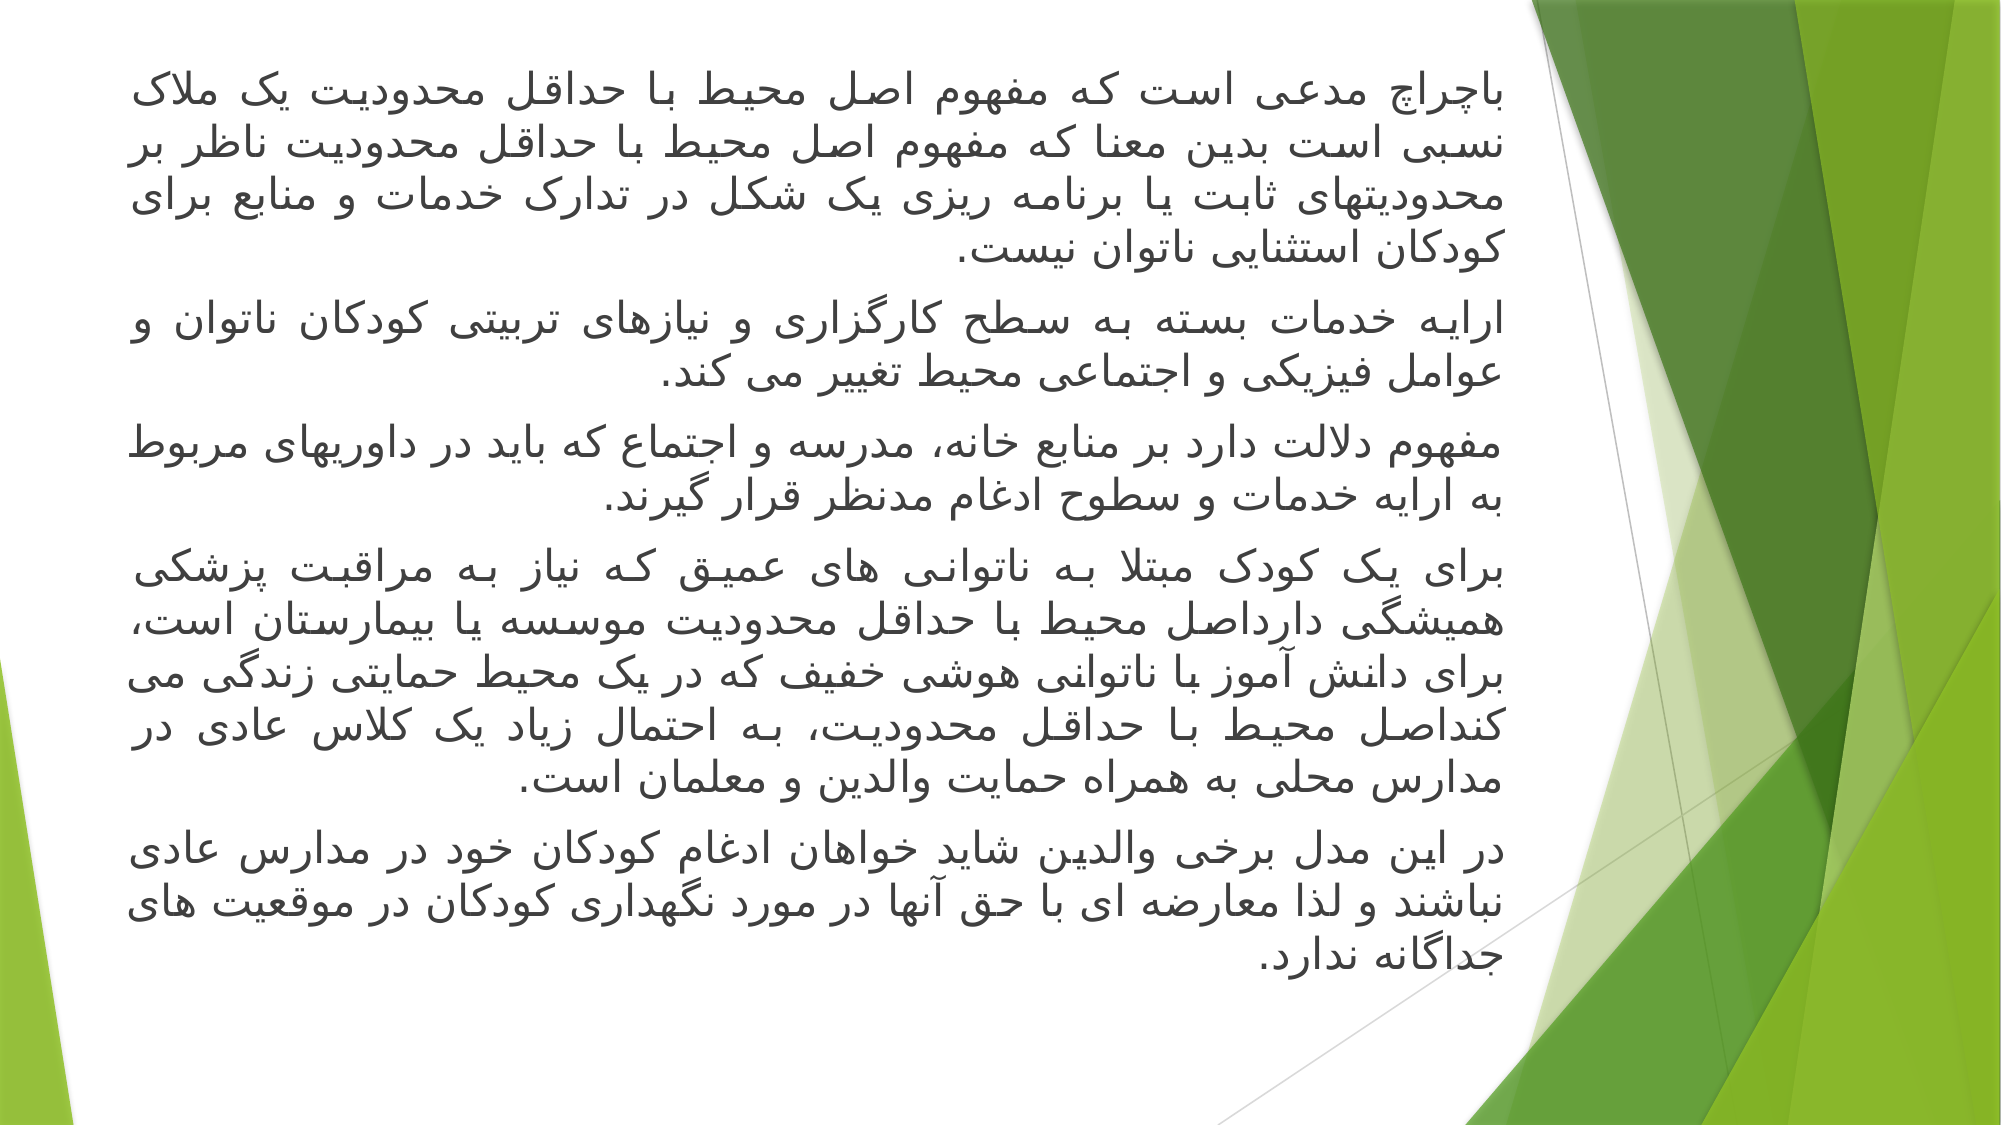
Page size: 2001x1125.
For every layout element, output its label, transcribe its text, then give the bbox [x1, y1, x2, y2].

list باچراچ مدعی است که مفهوم اصل محیط با حداقل محدودیت یک ملاک نسبی است بدین معنا که مفهوم اصل محیط با حداقل محدودیت ناظر بر محدودیتهای ثابت یا برنامه ریزی یک شکل در تدارک خدمات و منابع برای کودکان استثنایی ناتوان نیست. ارایه خدمات بسته به سطح کارگزاری و نیازهای تربیتی کودکان ناتوان و عوامل فیزیکی و اجتماعی محیط تغییر می کند. مفهوم دلالت دارد بر منابع خانه، مدرسه و اجتماع که باید در داوریهای مربوط به ارایه خدمات و سطوح ادغام مدنظر قرار گیرند. برای یک کودک مبتلا به ناتوانی های عمیق که نیاز به مراقبت پزشکی همیشگی دارداصل محیط با حداقل محدودیت موسسه یا بیمارستان است، برای دانش آموز با ناتوانی هوشی خفیف که در یک محیط حمایتی زندگی می کنداصل محیط با حداقل محدودیت، به احتمال زیاد یک کلاس عادی در مدارس محلی به همراه حمایت والدین و معلمان است. در این مدل برخی والدین شاید خواهان ادغام کودکان خود در مدارس عادی نباشند و لذا معارضه ای با حق آنها در مورد نگهداری کودکان در موقعیت های جداگانه ندارد. [111, 52, 1522, 991]
